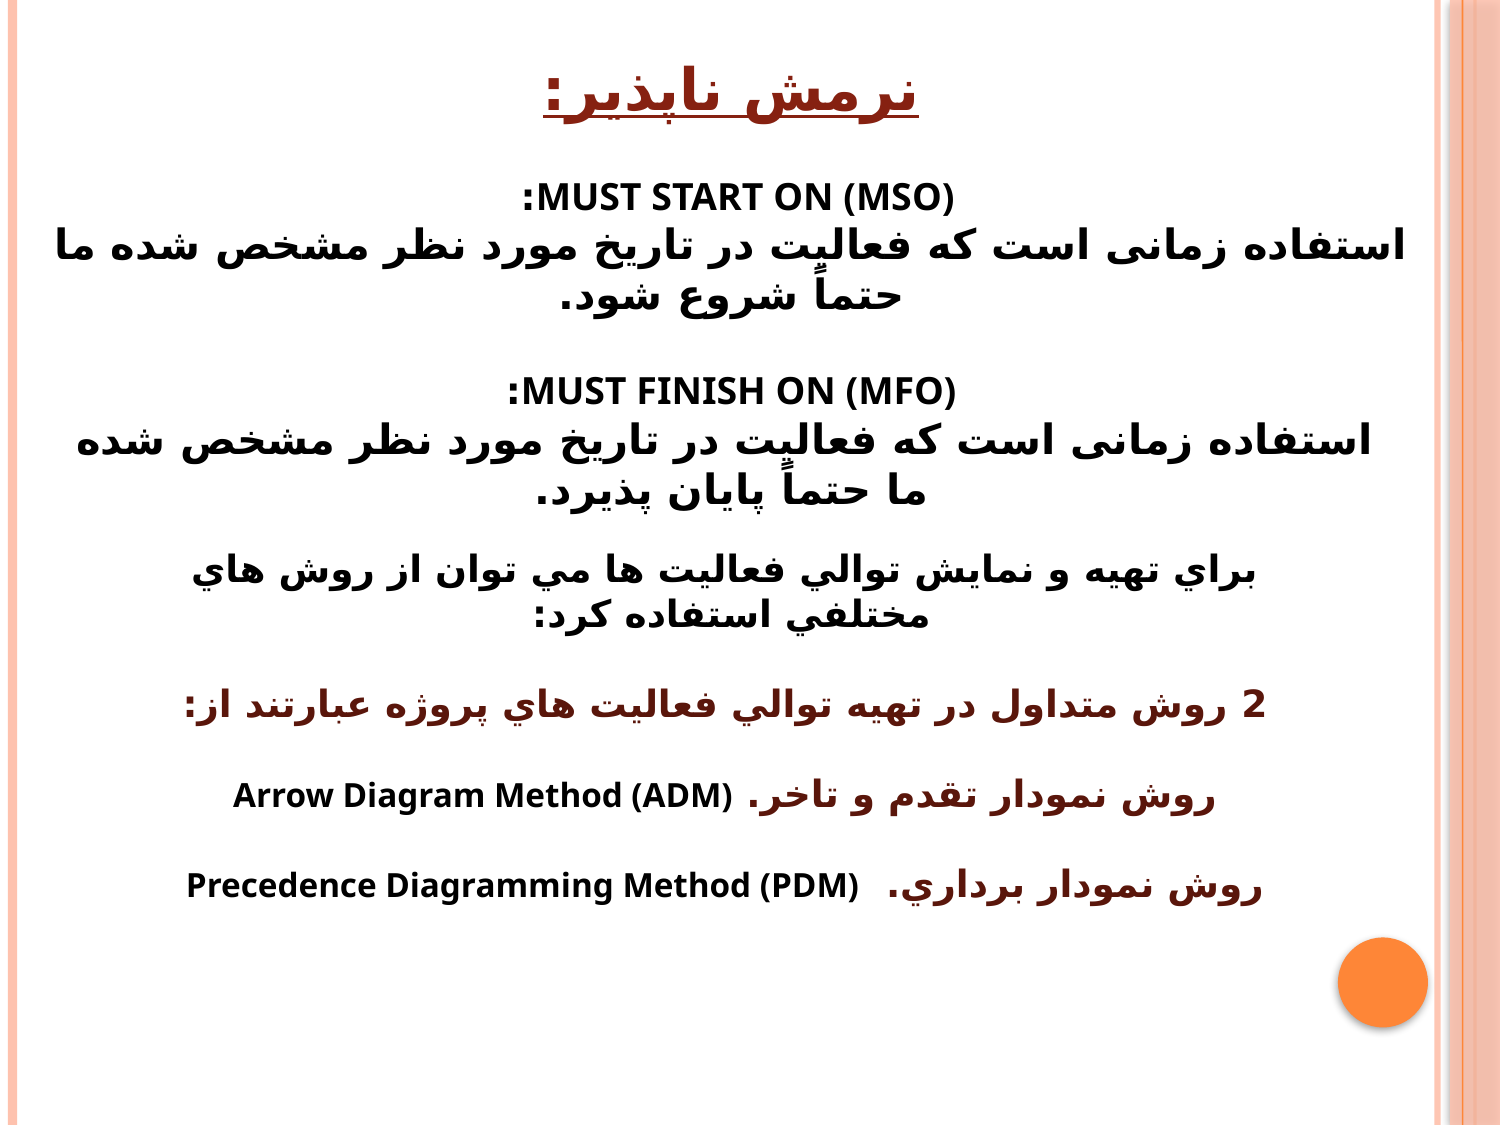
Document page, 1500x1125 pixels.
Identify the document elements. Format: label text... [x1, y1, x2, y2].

title نرمش ناپذیر: Must start On (MSO): استفاده زمانی است که فعالیت در تاریخ مورد نظر مشخص شده ما حتماً شروع شود. Must finish On (MFO): استفاده زمانی است که فعالیت در تاریخ مورد نظر مشخص شده ما حتماً پایان پذیرد. [37, 45, 1425, 413]
text_box براي تهيه و نمايش توالي فعاليت ها مي توان از روش هاي مختلفي استفاده كرد: 2 روش متداول در تهيه توالي فعاليت هاي پروژه عبارتند از: روش نمودار تقدم و تاخر. Arrow Diagram Method (ADM) روش نمودار برداري. Precedence Diagramming Method (PDM) [112, 537, 1338, 958]
